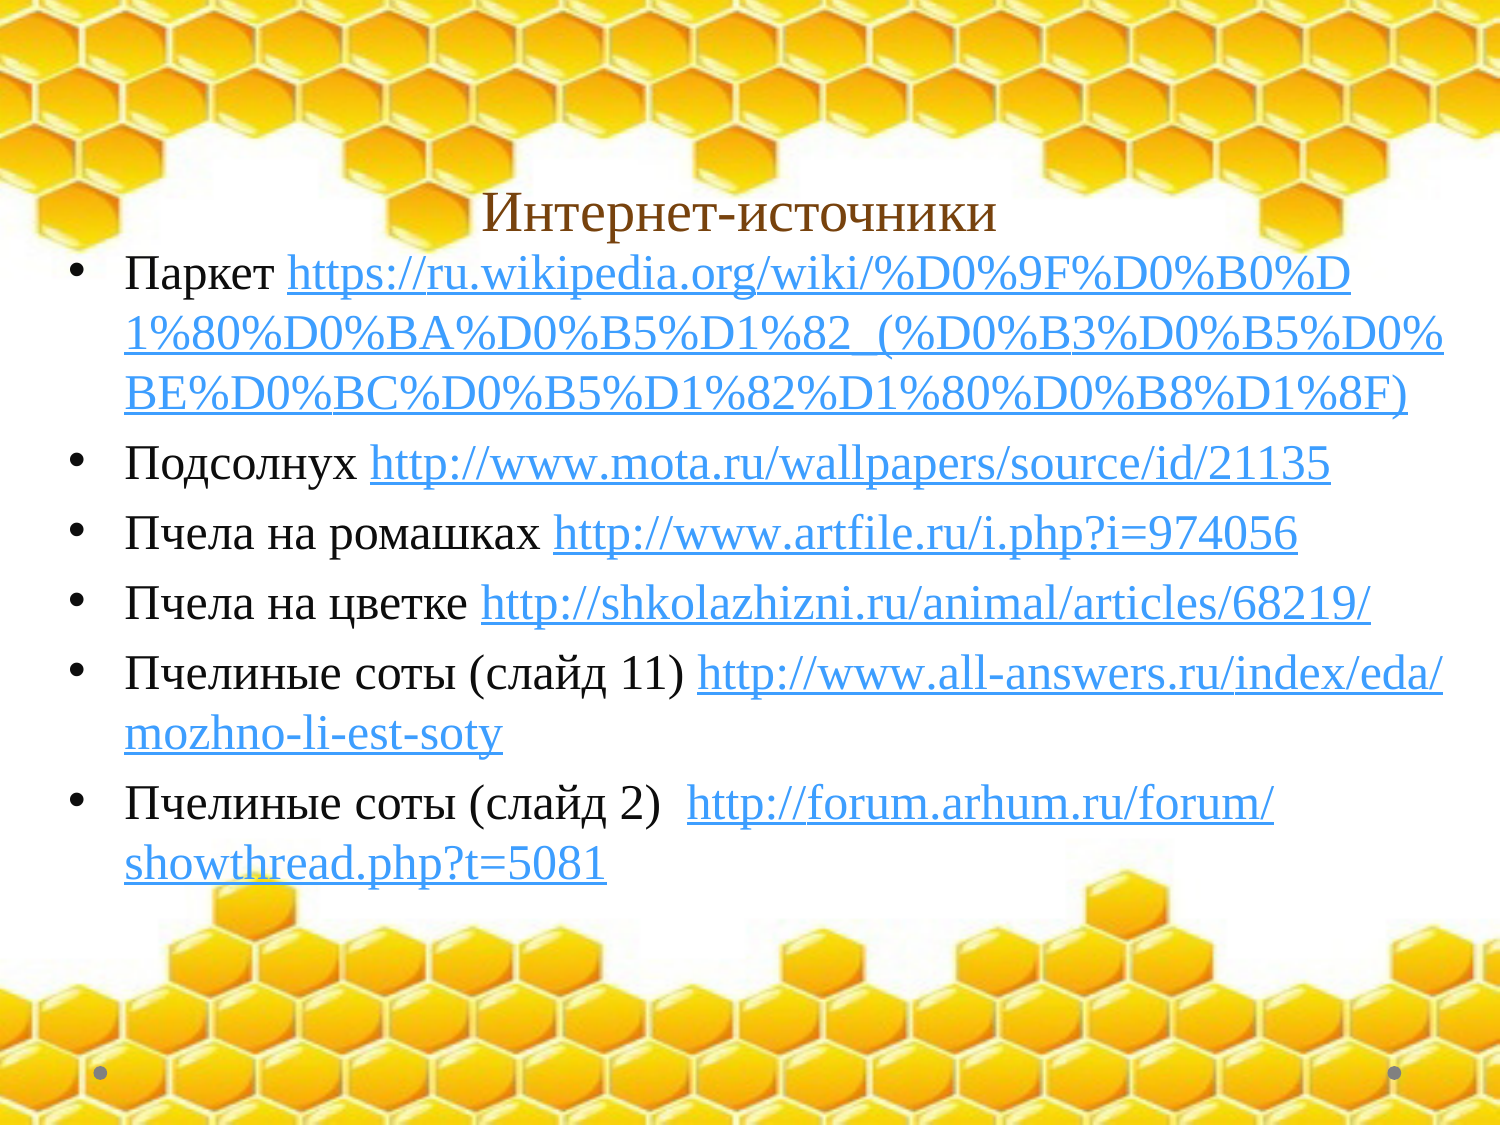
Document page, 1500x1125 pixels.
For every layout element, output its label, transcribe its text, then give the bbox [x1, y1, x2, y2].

title Интернет-источники [64, 113, 1415, 231]
picture [0, 0, 1500, 1125]
list Паркет https://ru.wikipedia.org/wiki/%D0%9F%D0%B0%D1%80%D0%BA%D0%B5%D1%82_(%D0%B3%D0%B5%D0%BE%D0%BC%D0%B5%D1%82%D1%80%D0%B8%D1%8F) Подсолнух http://www.mota.ru/wallpapers/source/id/21135 Пчела на ромашках http://www.artfile.ru/i.php?i=974056 Пчела на цветке http://shkolazhizni.ru/animal/articles/68219/ Пчелиные соты (слайд 11) http://www.all-answers.ru/index/eda/mozhno-li-est-soty Пчелиные соты (слайд 2) http://forum.arhum.ru/forum/showthread.php?t=5081 [53, 231, 1483, 1024]
